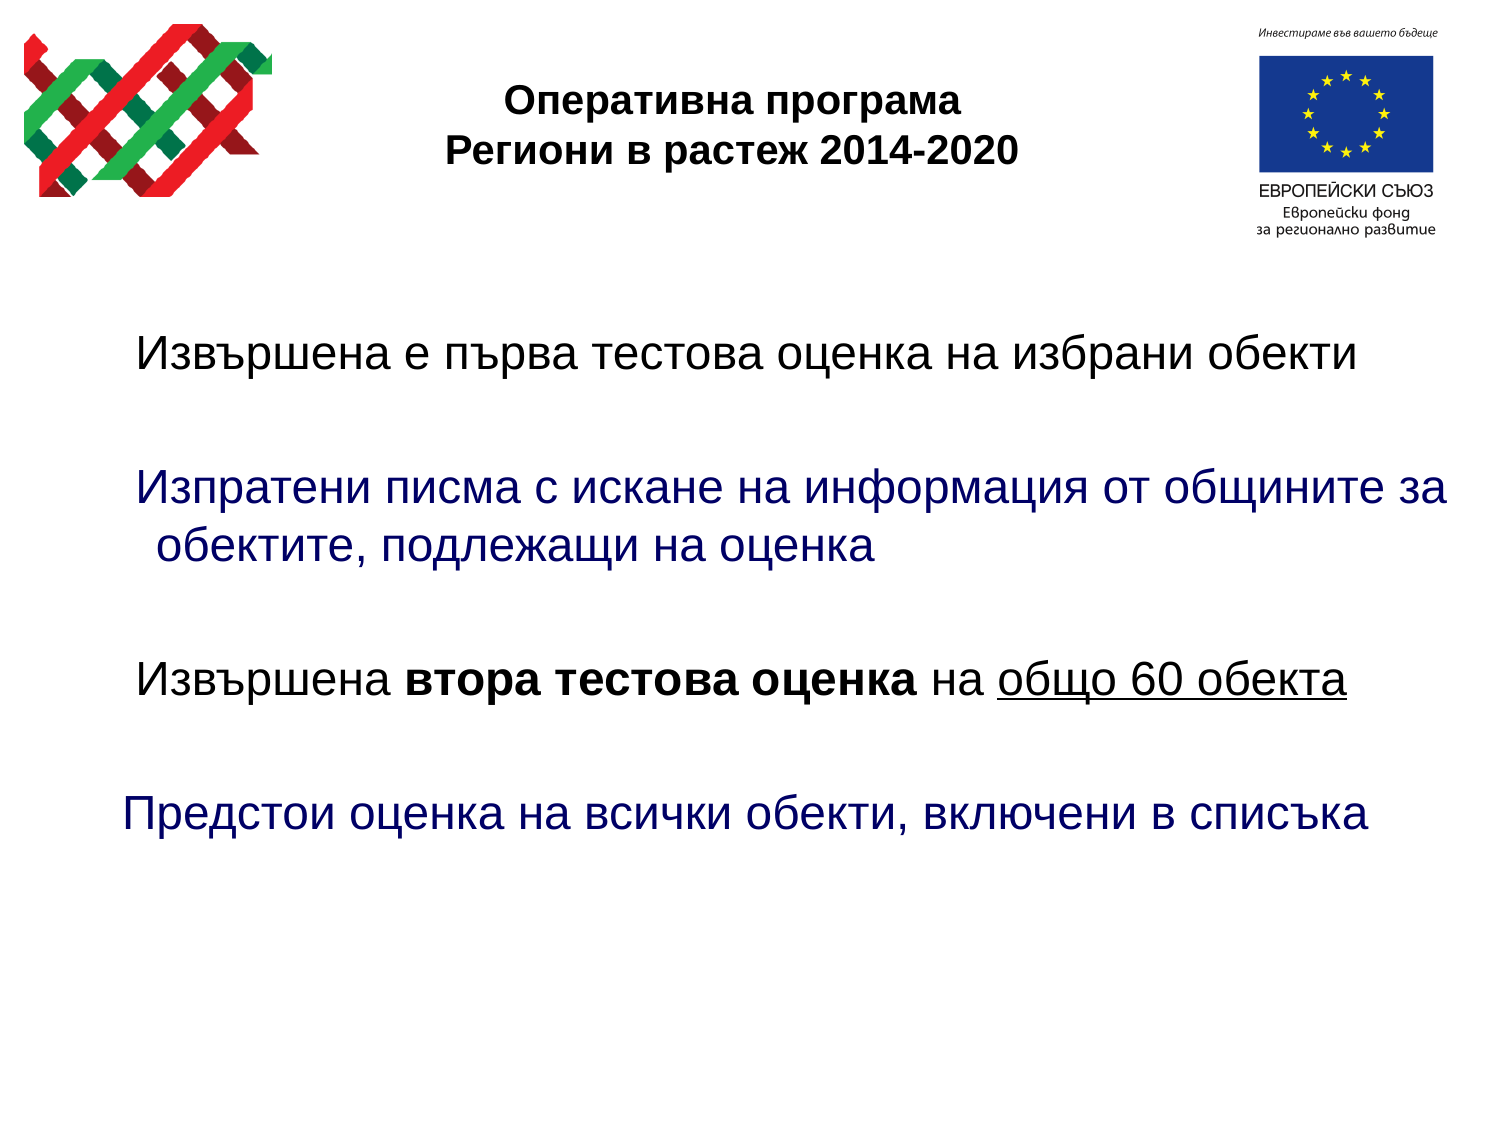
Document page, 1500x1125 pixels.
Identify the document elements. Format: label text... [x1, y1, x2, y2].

text_box Оперативна програма Региони в растеж 2014-2020 [301, 65, 1164, 181]
picture [24, 24, 272, 197]
picture [1257, 27, 1438, 238]
text_box Извършена е първа тестова оценка на избрани обекти Изпратени писма с искане на информация от общините за обектите, подлежащи на оценка Извършена втора тестова оценка на общо 60 обекта Предстои оценка на всички обекти, включени в списъка [41, 314, 1465, 1012]
